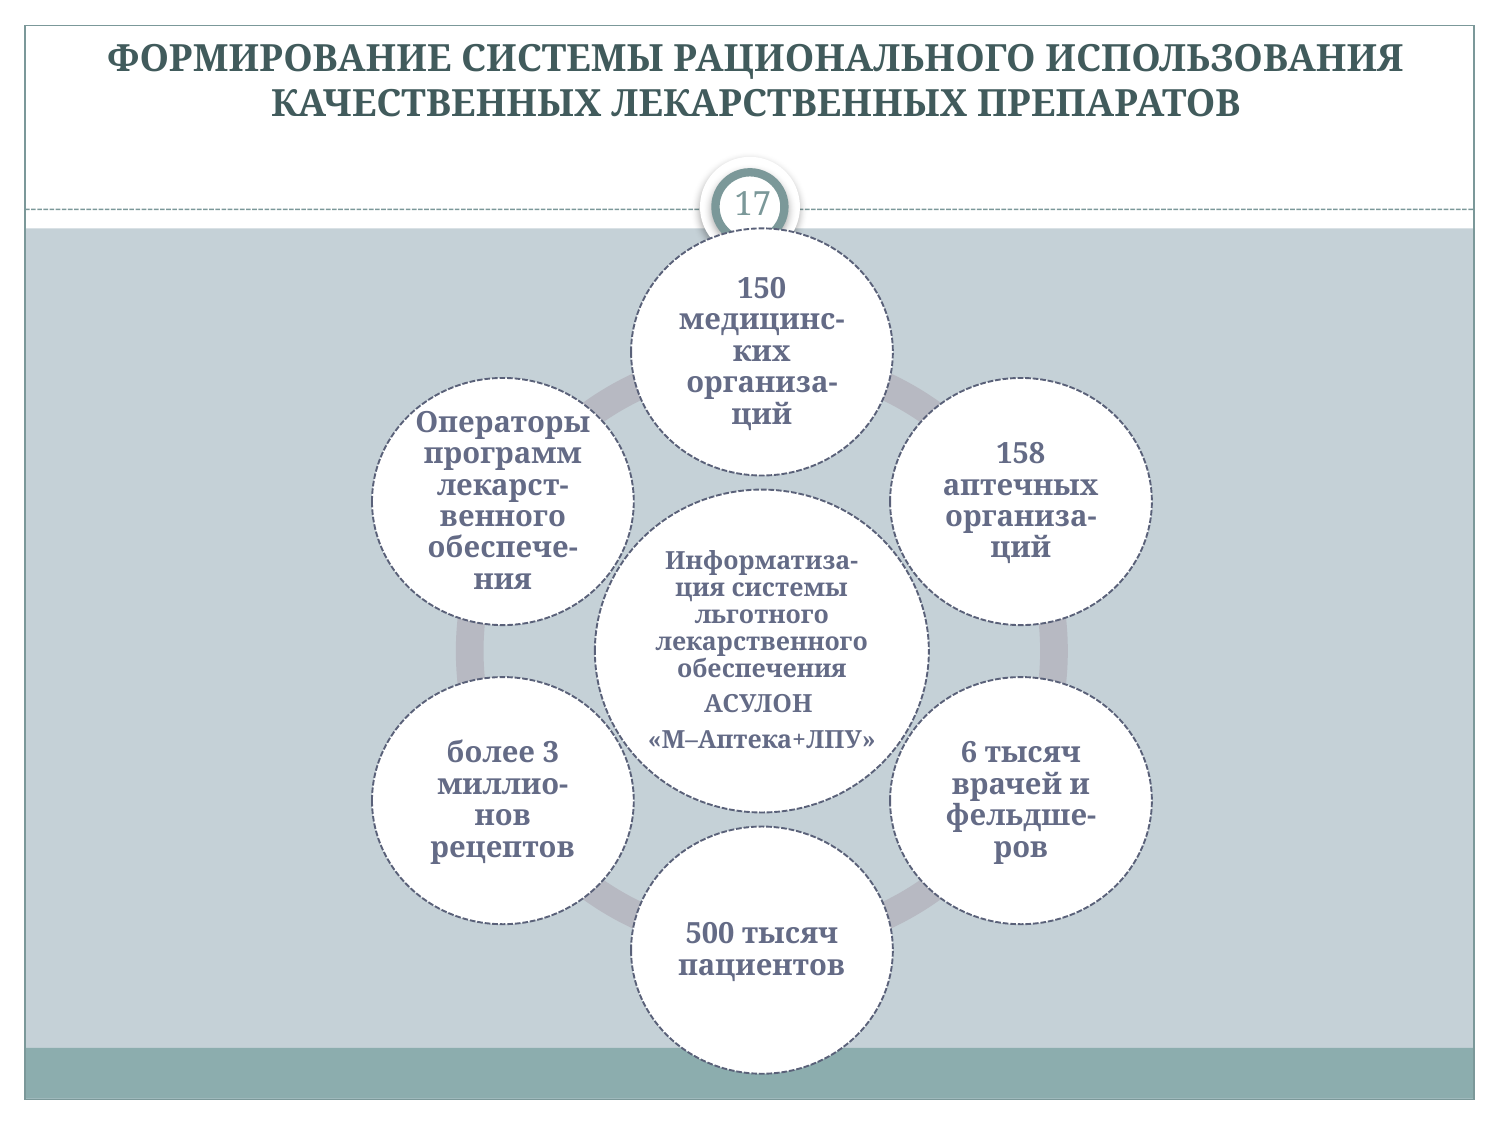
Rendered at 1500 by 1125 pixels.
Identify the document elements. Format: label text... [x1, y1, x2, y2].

text_box [55, 132, 1483, 212]
text_box [137, 212, 1089, 252]
text_box ФОРМИРОВАНИЕ СИСТЕМЫ РАЦИОНАЛЬНОГО ИСПОЛЬЗОВАНИЯ КАЧЕСТВЕННЫХ ЛЕКАРСТВЕННЫХ ПРЕПАРАТОВ [29, 26, 1483, 132]
slide_number 17 [715, 168, 791, 241]
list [41, 255, 1483, 1047]
